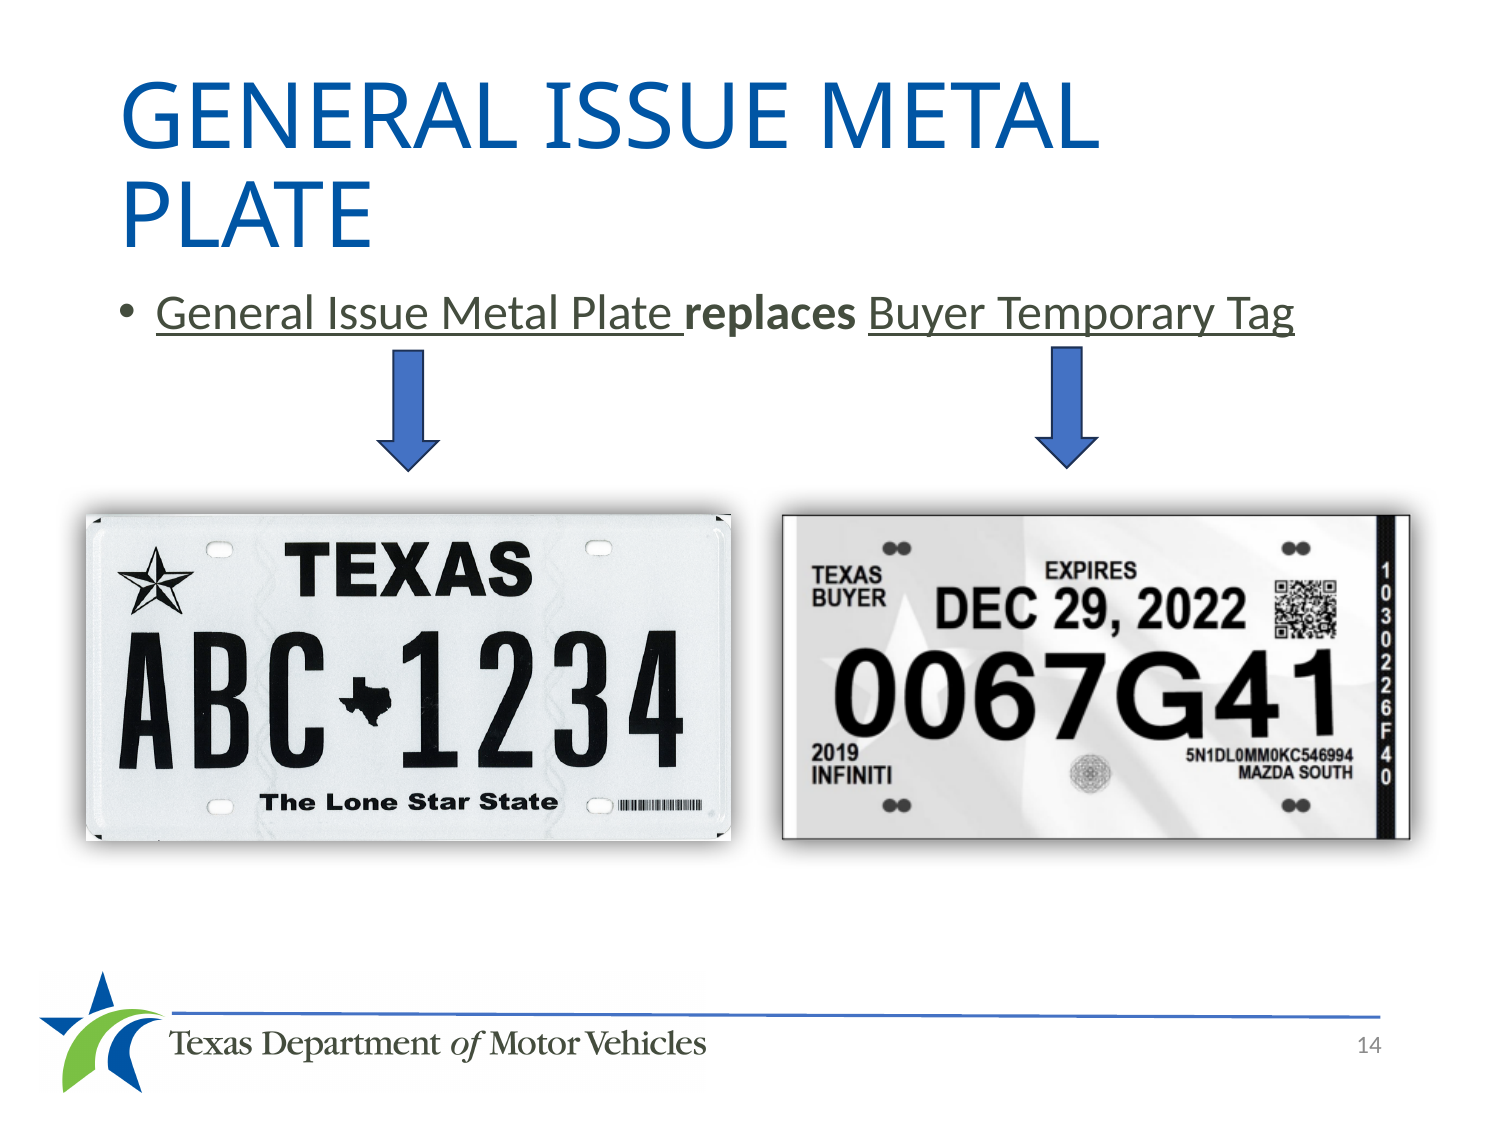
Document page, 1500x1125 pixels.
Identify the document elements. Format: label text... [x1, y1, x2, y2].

picture [781, 514, 1412, 841]
picture [39, 971, 706, 1093]
text_box [1034, 346, 1100, 470]
text_box [375, 349, 441, 473]
list General Issue Metal Plate replaces Buyer Temporary Tag [103, 278, 1397, 993]
slide_number 14 [1059, 1013, 1397, 1074]
title General Issue Metal Plate [103, 59, 1397, 278]
picture [86, 514, 731, 841]
